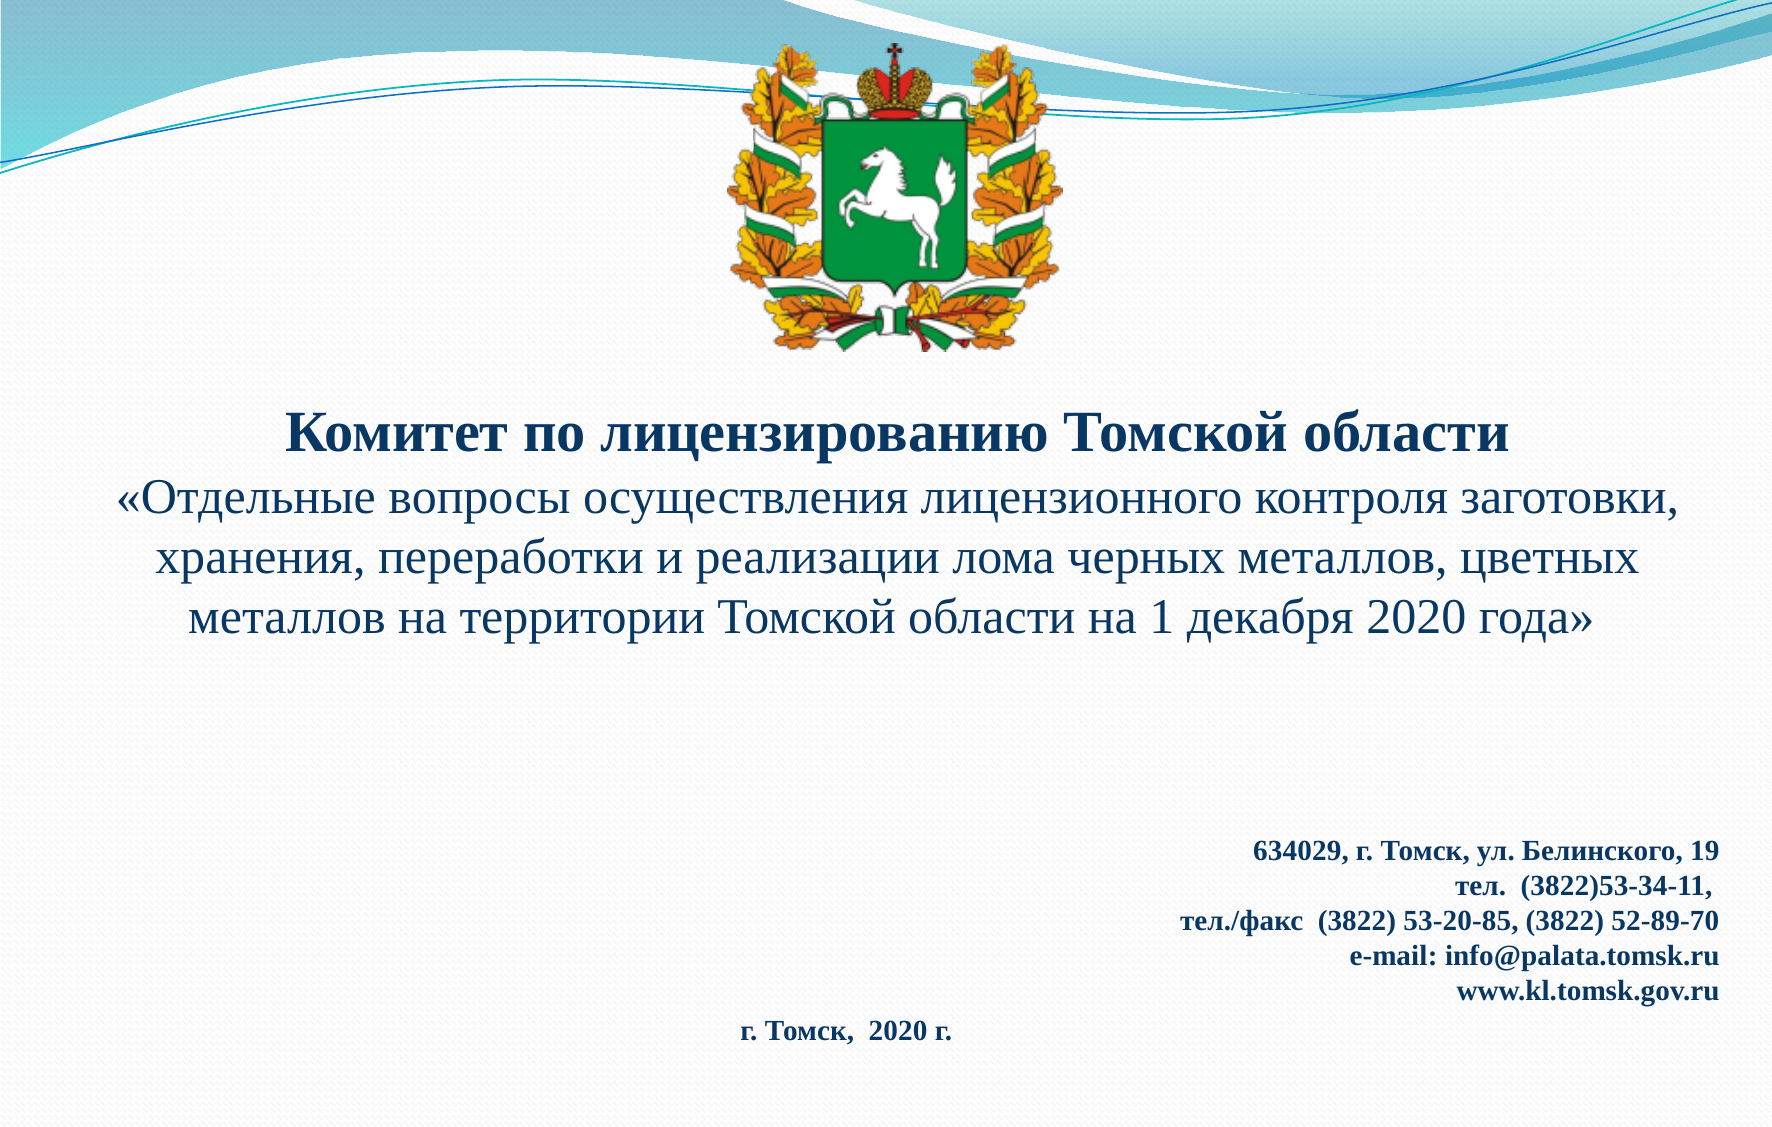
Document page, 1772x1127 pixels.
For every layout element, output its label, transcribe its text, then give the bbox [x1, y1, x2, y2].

text_box г. Томск, 2020 г. [637, 1002, 969, 1054]
text_box 634029, г. Томск, ул. Белинского, 19 тел. (3822)53-34-11, тел./факс (3822) 53-20-85, (3822) 52-89-70 e-mail: info@palata.tomsk.ru www.kl.tomsk.gov.ru [850, 823, 1737, 1015]
text_box Комитет по лицензированию Томской области «Отдельные вопросы осуществления лицензионного контроля заготовки, хранения, переработки и реализации лома черных металлов, цветных металлов на территории Томской области на 1 декабря 2020 года» [59, 386, 1737, 651]
picture [727, 43, 1064, 352]
